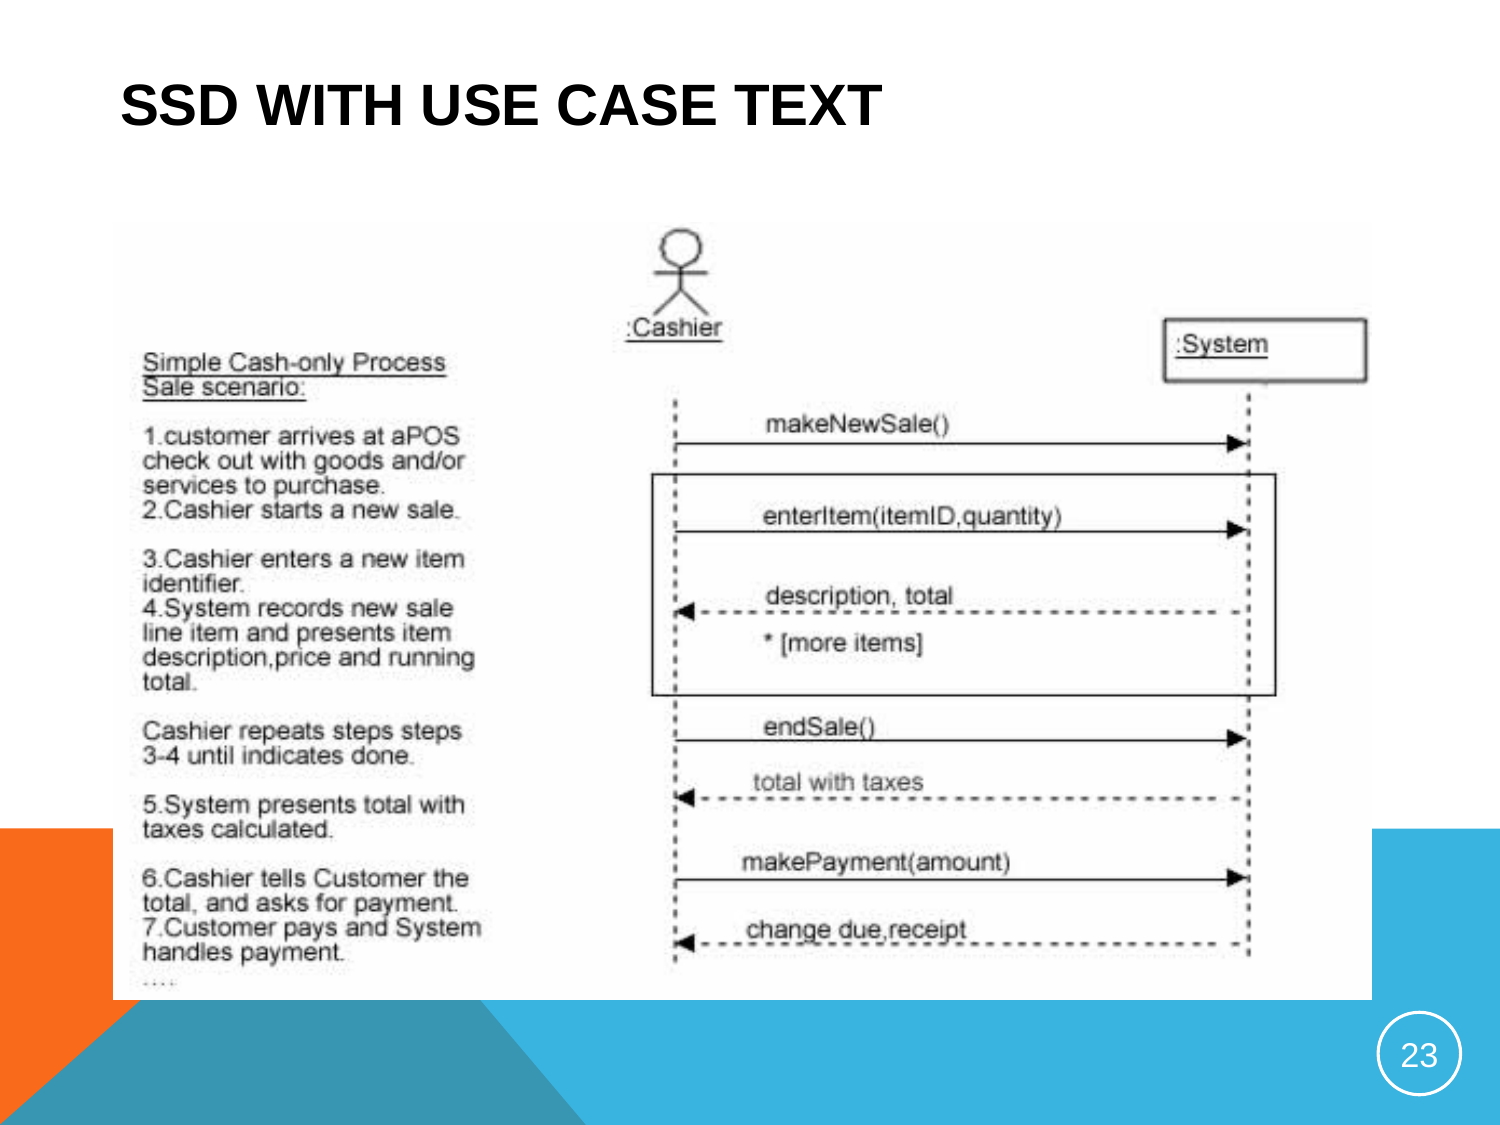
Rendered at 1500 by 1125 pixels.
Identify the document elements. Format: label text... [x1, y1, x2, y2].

slide_number 23 [1376, 1010, 1463, 1097]
picture [112, 222, 1372, 1001]
title SSD with use case text [105, 39, 1304, 164]
